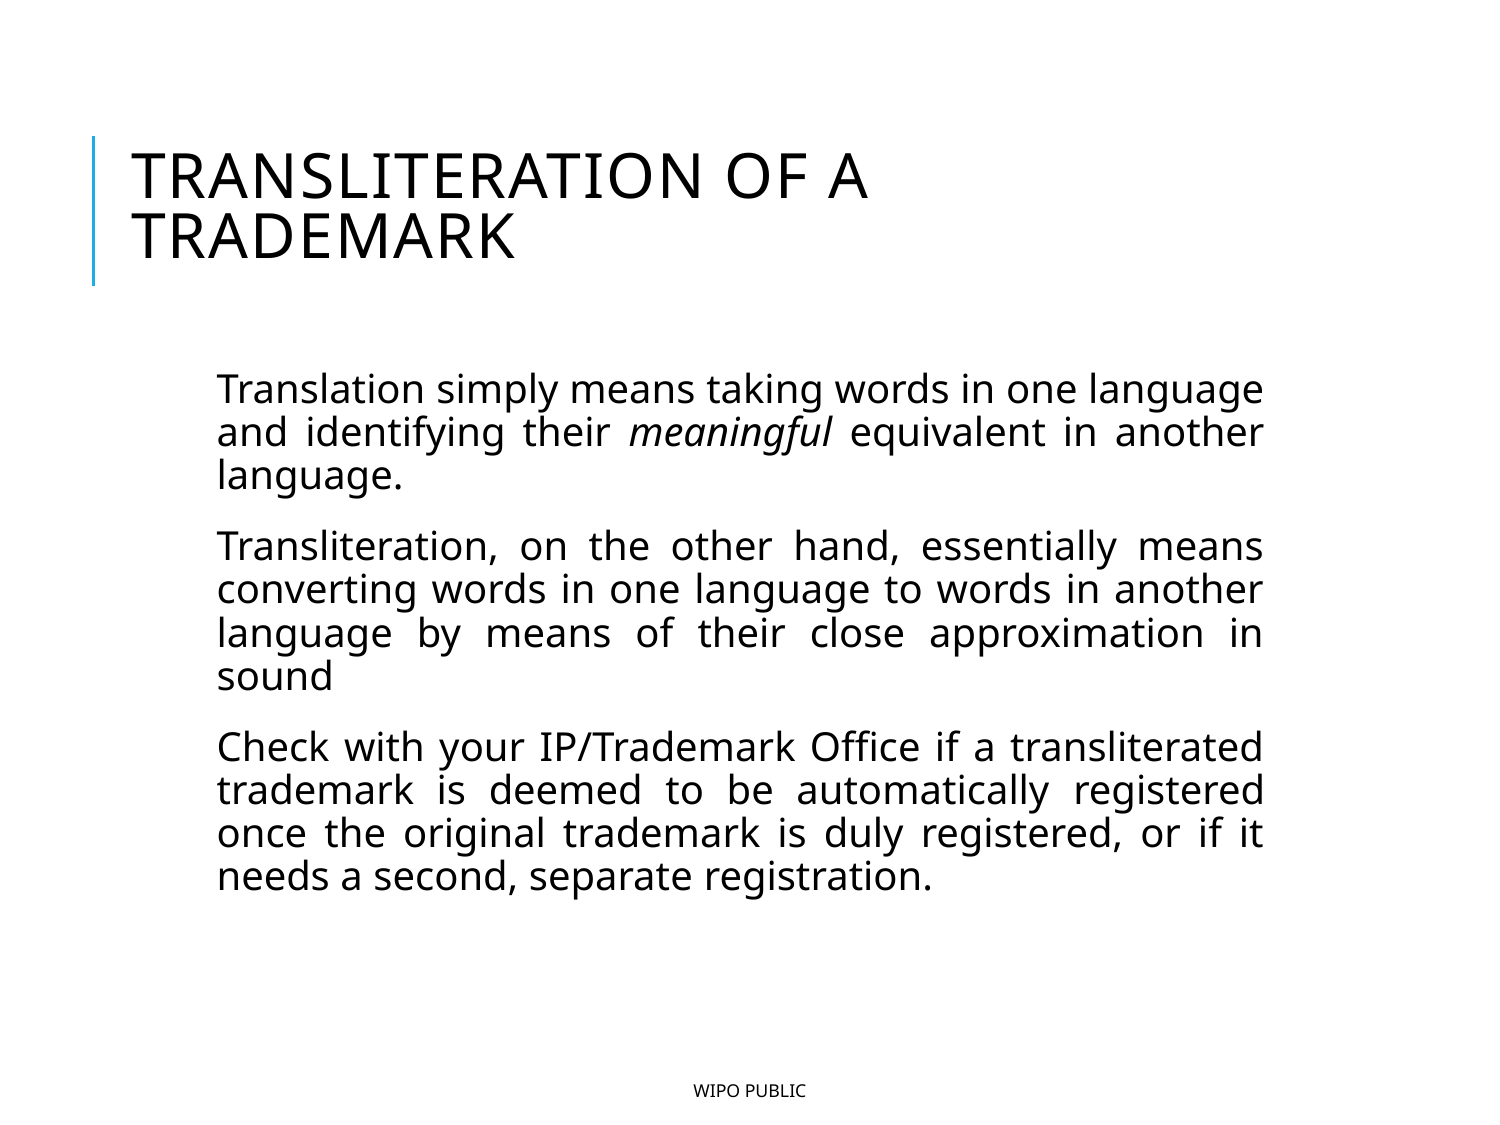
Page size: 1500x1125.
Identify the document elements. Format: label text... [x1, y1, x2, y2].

title Transliteration of a trademark [119, 140, 1133, 281]
list Translation simply means taking words in one language and identifying their meaningful equivalent in another language. Transliteration, on the other hand, essentially means converting words in one language to words in another language by means of their close approximation in sound Check with your IP/Trademark Office if a transliterated trademark is deemed to be automatically registered once the original trademark is duly registered, or if it needs a second, separate registration. [194, 361, 1273, 917]
